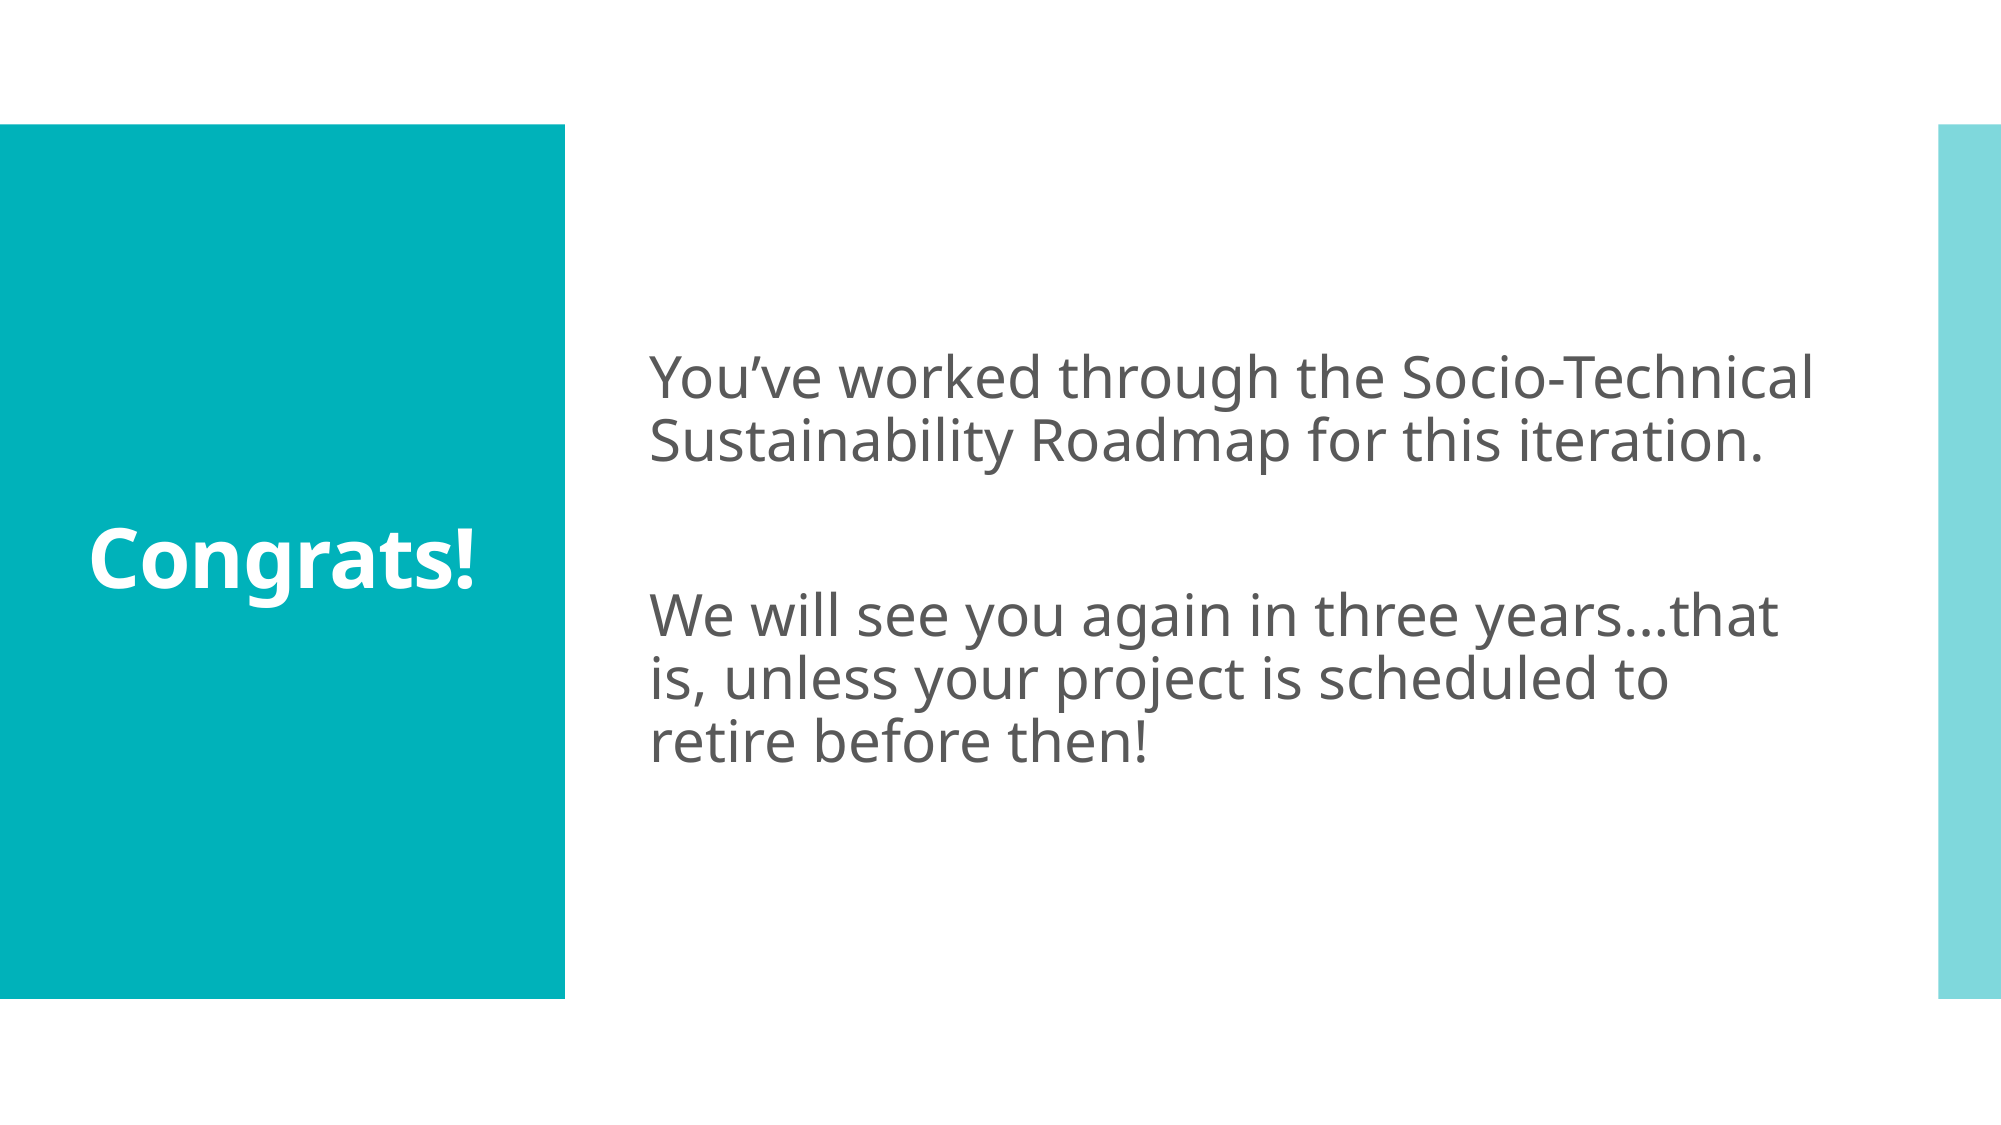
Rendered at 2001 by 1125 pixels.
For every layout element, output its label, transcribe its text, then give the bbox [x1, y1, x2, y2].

list You’ve worked through the Socio-Technical Sustainability Roadmap for this iteration. We will see you again in three years…that is, unless your project is scheduled to retire before then! [634, 141, 1835, 982]
title Congrats! [72, 197, 493, 927]
